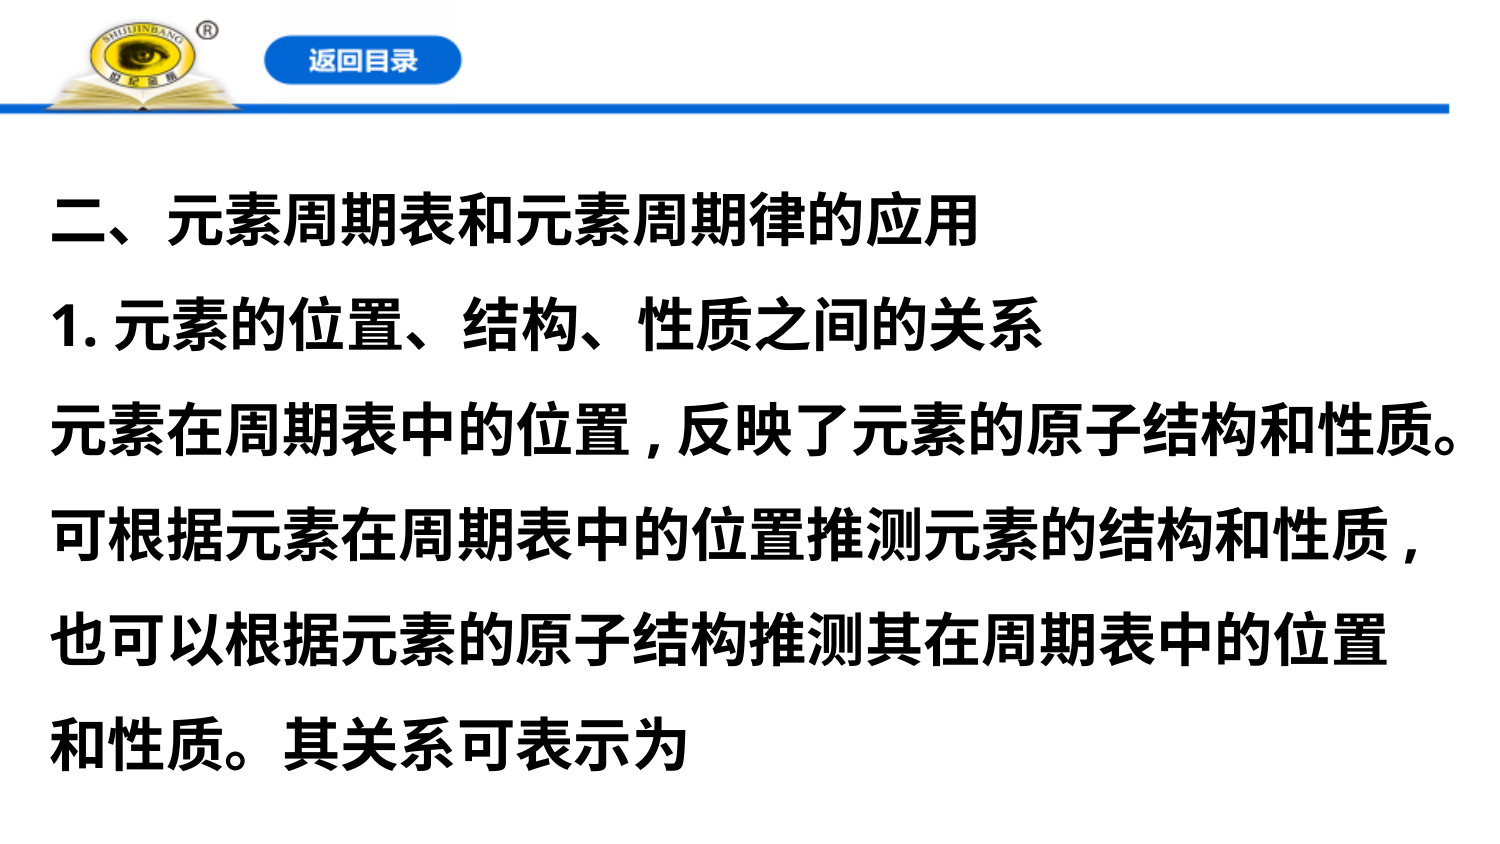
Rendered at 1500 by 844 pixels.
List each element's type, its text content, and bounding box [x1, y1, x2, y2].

picture [0, 0, 1500, 844]
text_box 二、元素周期表和元素周期律的应用 1.元素的位置、结构、性质之间的关系 元素在周期表中的位置,反映了元素的原子结构和性质。可根据元素在周期表中的位置推测元素的结构和性质,也可以根据元素的原子结构推测其在周期表中的位置和性质。其关系可表示为 [34, 140, 1460, 785]
